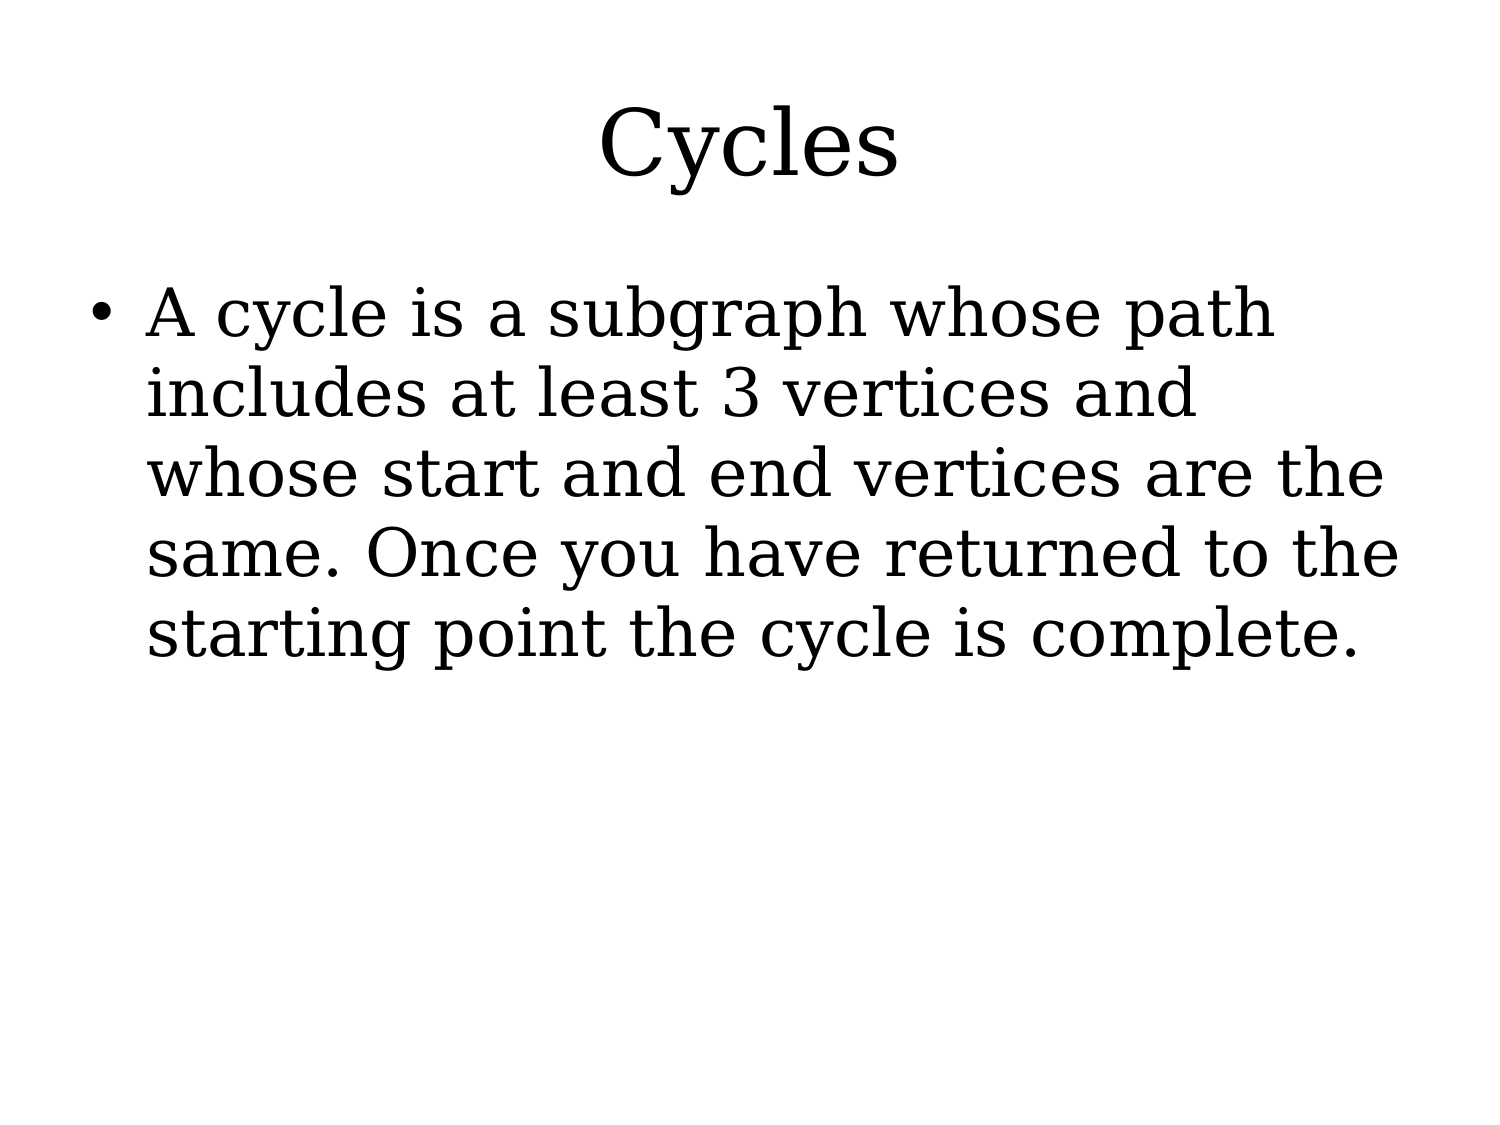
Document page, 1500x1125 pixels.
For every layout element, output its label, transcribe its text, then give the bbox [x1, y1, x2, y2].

list A cycle is a subgraph whose path includes at least 3 vertices and whose start and end vertices are the same. Once you have returned to the starting point the cycle is complete. [75, 262, 1425, 1005]
title Cycles [75, 45, 1425, 233]
